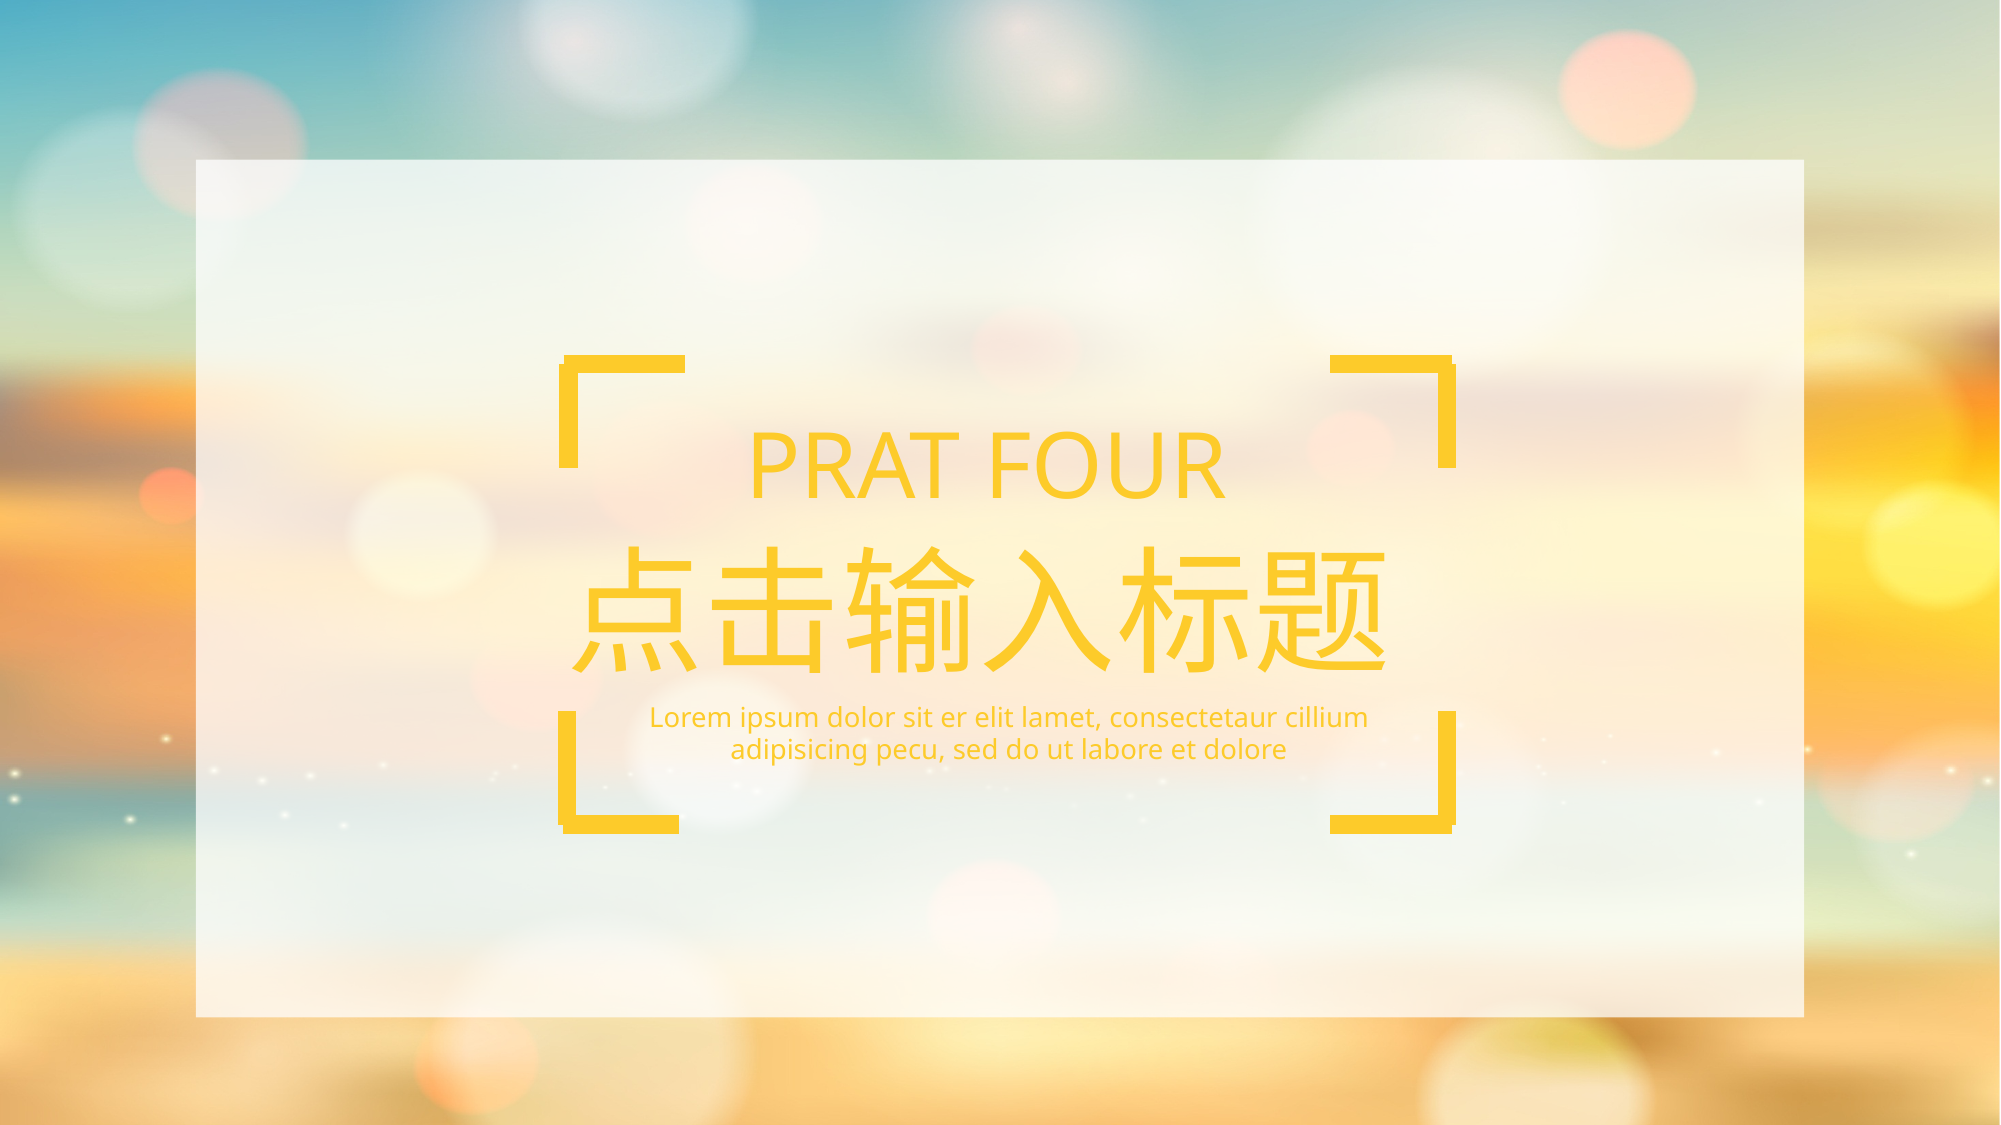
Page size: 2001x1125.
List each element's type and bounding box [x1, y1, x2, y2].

text_box [562, 363, 1452, 825]
picture [0, 0, 2000, 1125]
